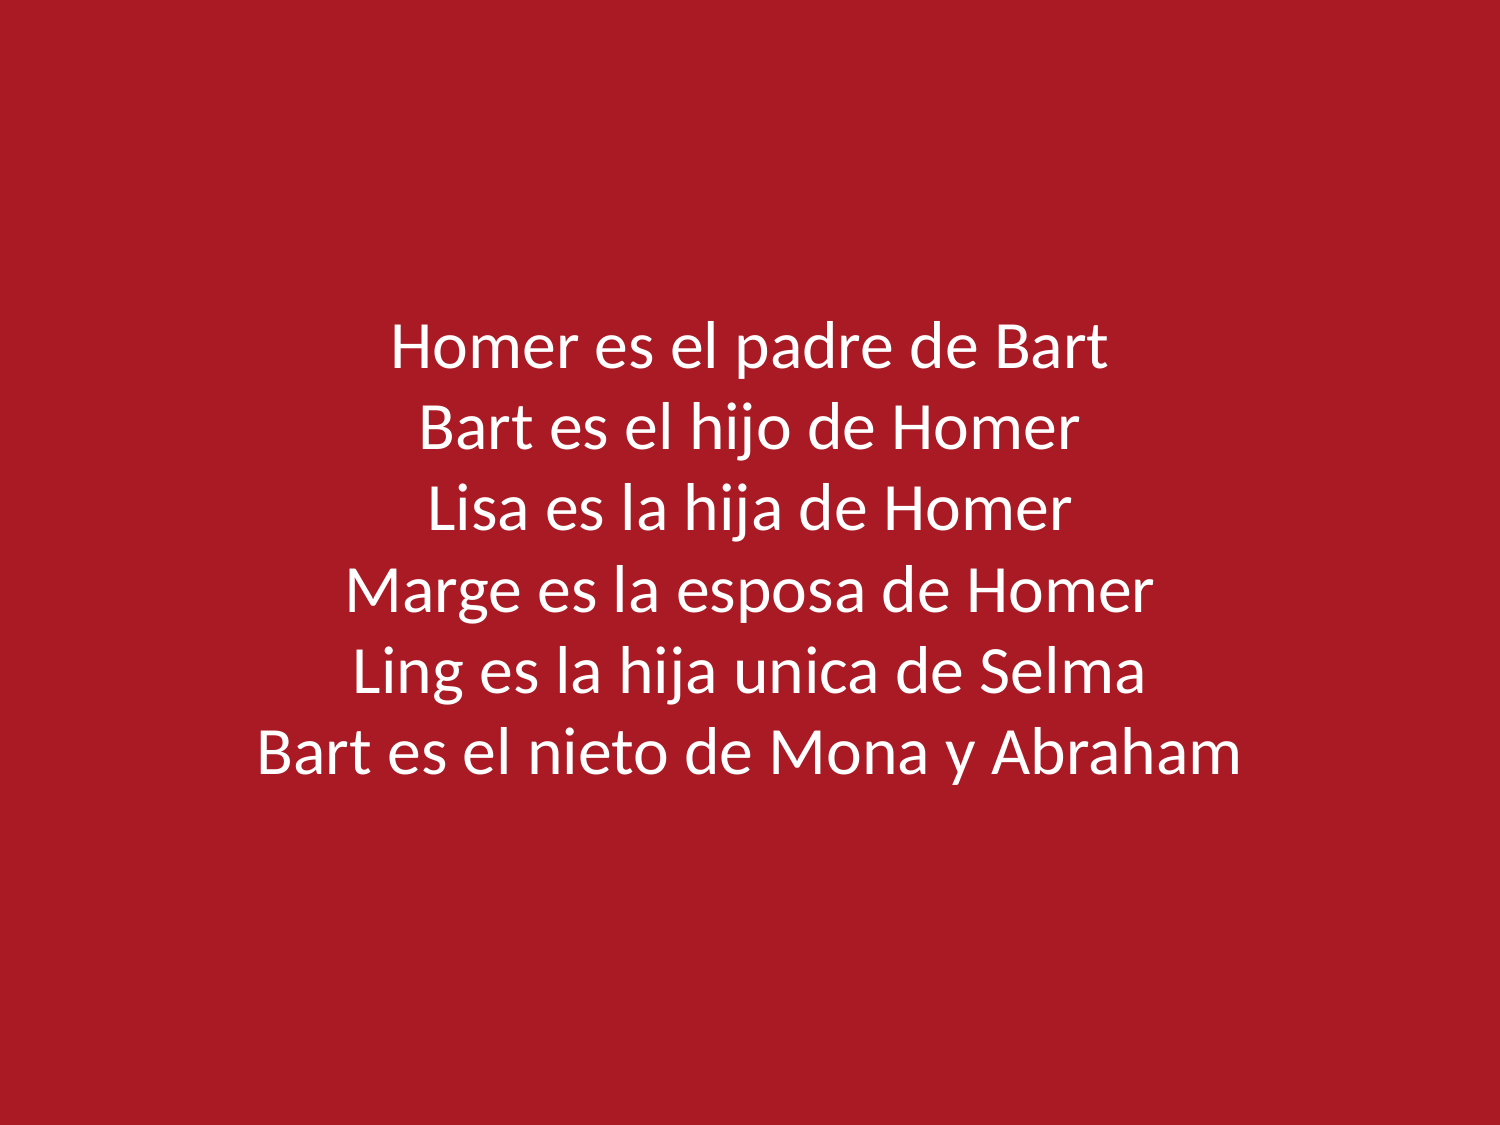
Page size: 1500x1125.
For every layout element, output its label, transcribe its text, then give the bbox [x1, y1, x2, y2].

title Homer es el padre de Bart Bart es el hijo de Homer Lisa es la hija de Homer Marge es la esposa de Homer Ling es la hija unica de Selma Bart es el nieto de Mona y Abraham [75, 45, 1425, 1125]
